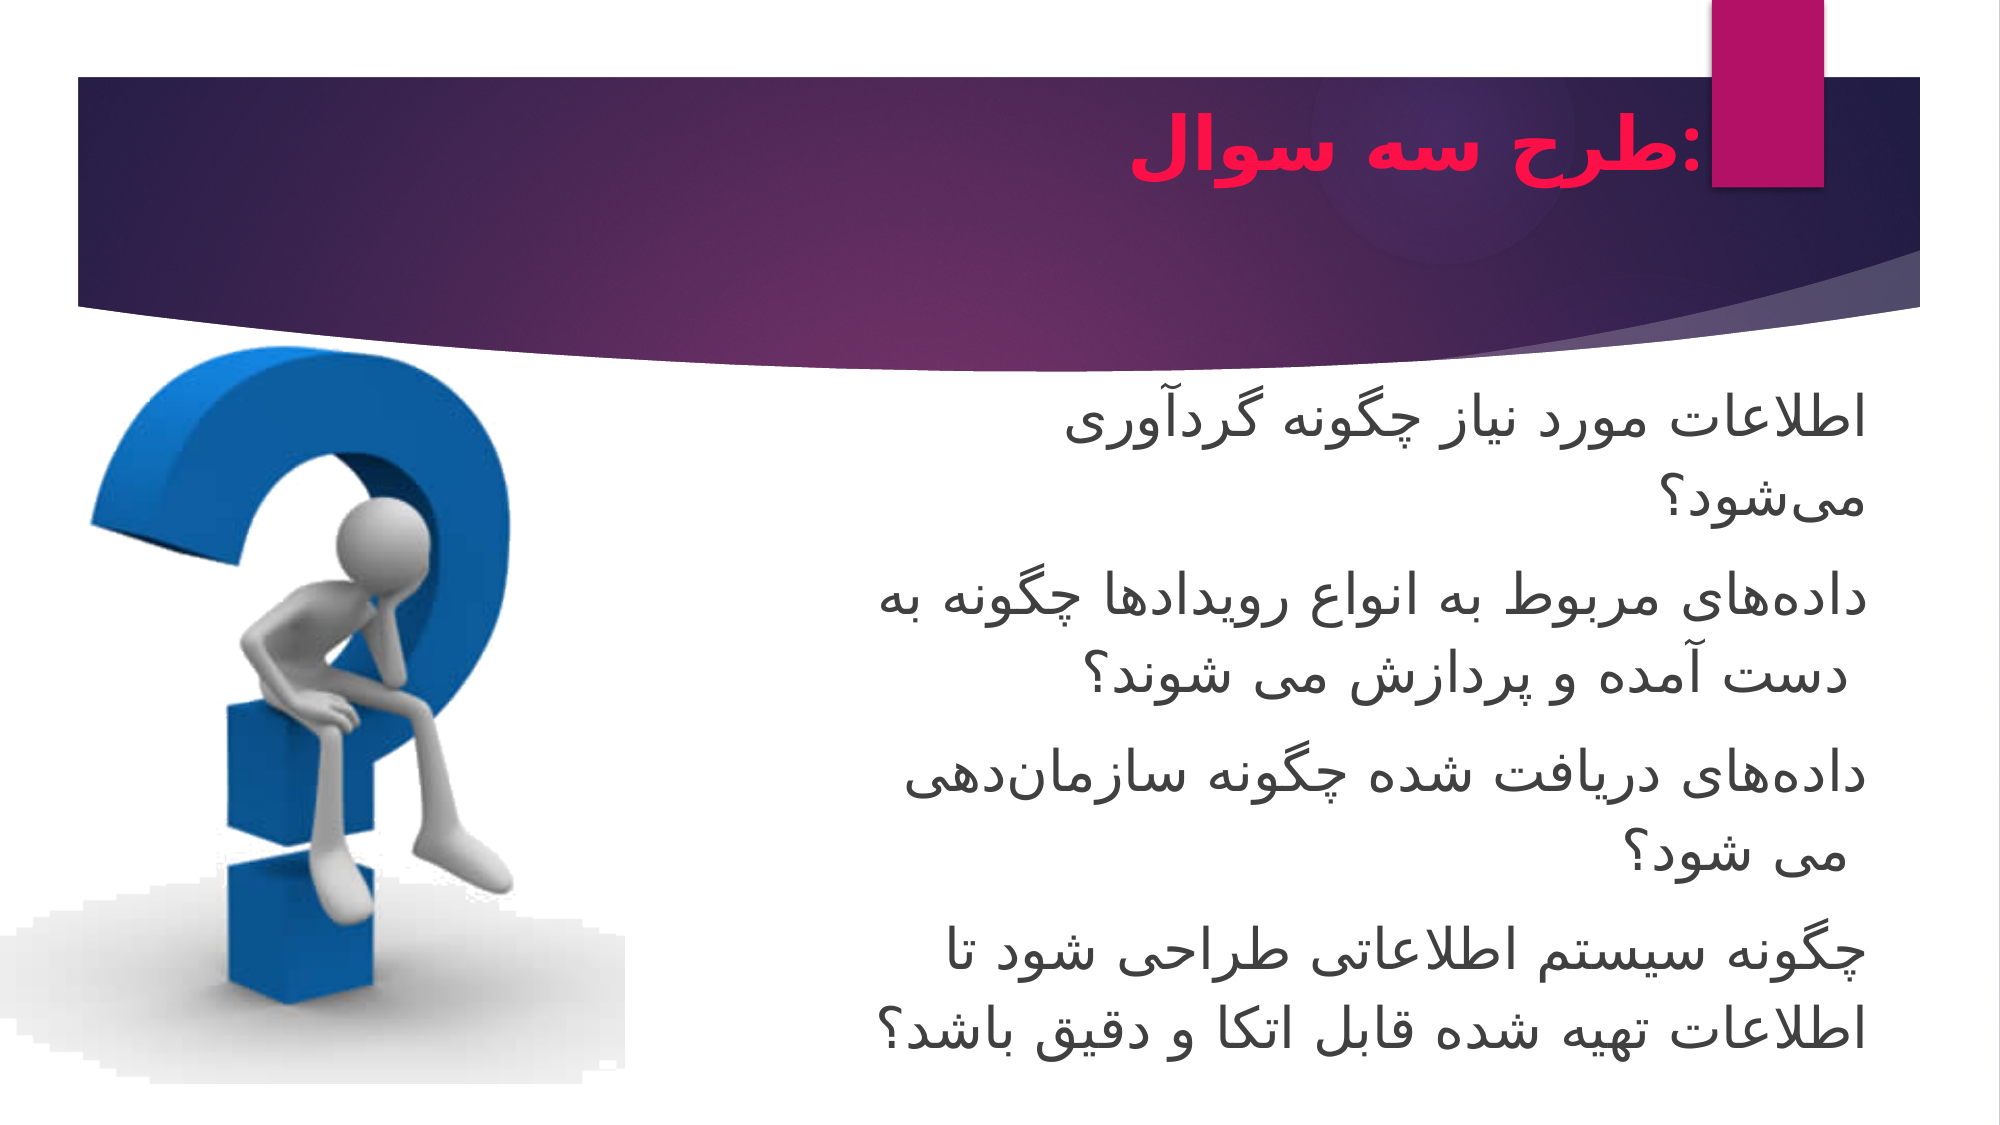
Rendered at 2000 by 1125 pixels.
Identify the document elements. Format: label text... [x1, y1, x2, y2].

picture [0, 302, 626, 1085]
title طرح سه سوال: [51, 66, 1719, 215]
list اطلاعات مورد نیاز چگونه گردآوری می‌شود؟ داده‌های مربوط به انواع رویدادها چگونه به دست آمده و پردازش می شوند؟ داده‌های دریافت شده چگونه سازمان‌دهی می شود؟ چگونه سیستم اطلاعاتی طراحی شود تا اطلاعات تهیه شده قابل اتکا و دقیق باشد؟ [846, 361, 1884, 1125]
